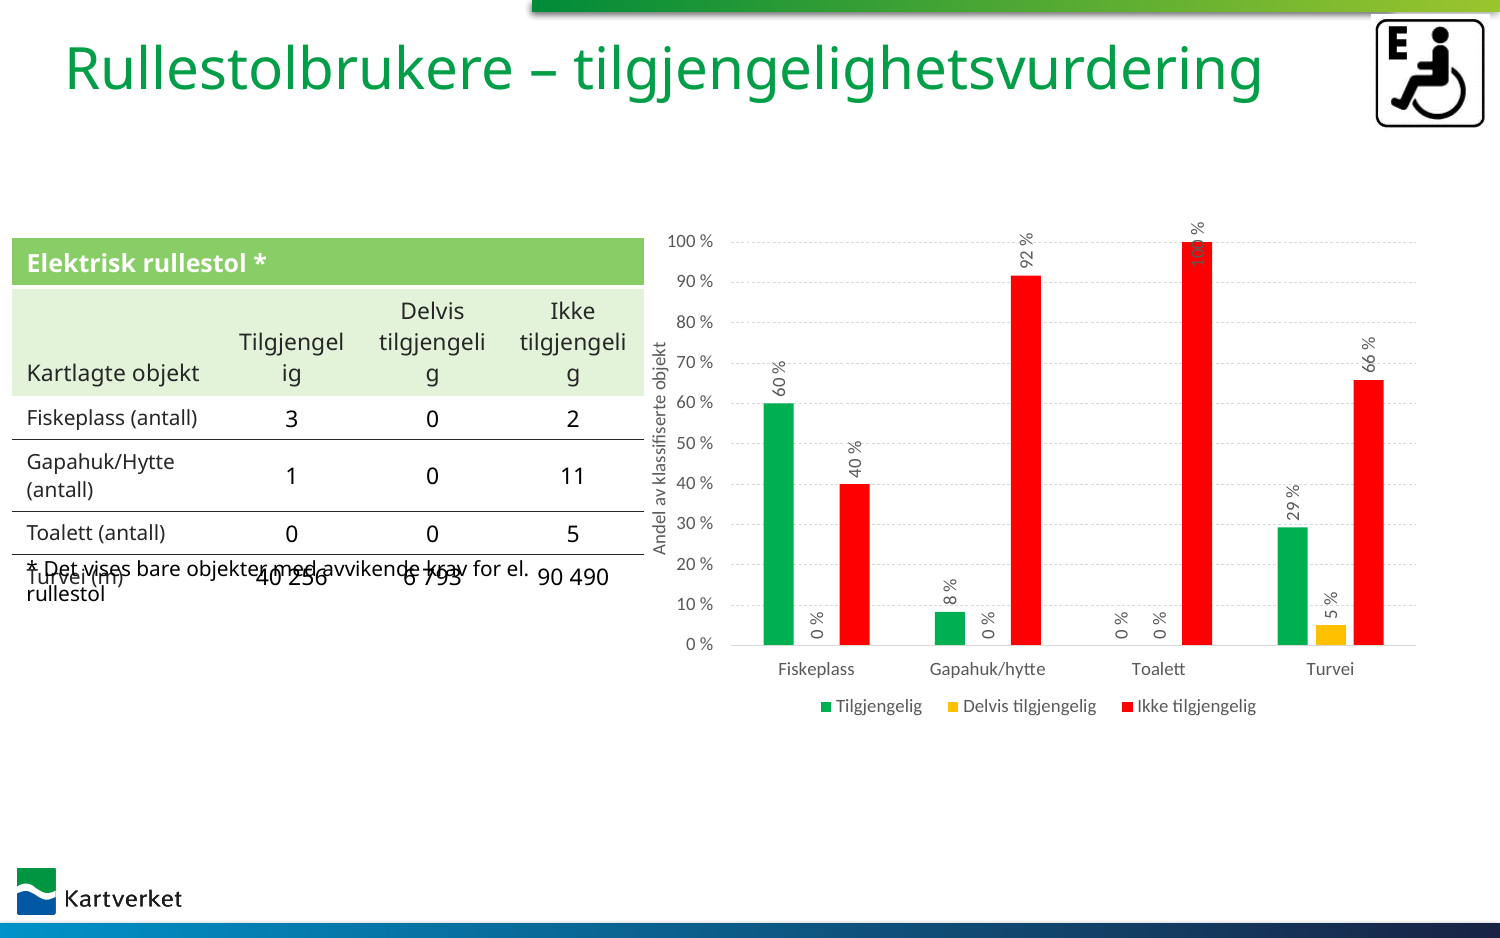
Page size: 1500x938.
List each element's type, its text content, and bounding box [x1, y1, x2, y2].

table_cell Fiskeplass (antall) [12, 396, 222, 439]
table_cell 11 [503, 440, 638, 511]
table_cell 0 [362, 512, 503, 548]
table_cell Kartlagte objekt [12, 289, 222, 396]
table_cell Gapahuk/Hytte (antall) [12, 440, 222, 511]
table_cell Toalett (antall) [12, 512, 222, 548]
table_header Elektrisk rullestol * [12, 238, 638, 285]
table_cell Tilgjengelig [222, 289, 362, 396]
text_box Rullestolbrukere – tilgjengelighetsvurdering [49, 12, 1372, 109]
table_cell 2 [503, 396, 638, 439]
text_box * Det vises bare objekter med avvikende krav for el. rullestol [11, 548, 597, 613]
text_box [1371, 13, 1491, 133]
table_cell 5 [503, 512, 638, 554]
table_cell Delvis tilgjengelig [362, 289, 503, 396]
table_cell Ikke tilgjengelig [503, 289, 638, 396]
picture [643, 218, 1428, 728]
table_cell 0 [362, 440, 503, 511]
table_cell 0 [222, 512, 362, 548]
table_cell 1 [222, 440, 362, 511]
table_cell 0 [362, 396, 503, 439]
table_cell 90 490 [597, 555, 638, 598]
table_cell 3 [222, 396, 362, 439]
